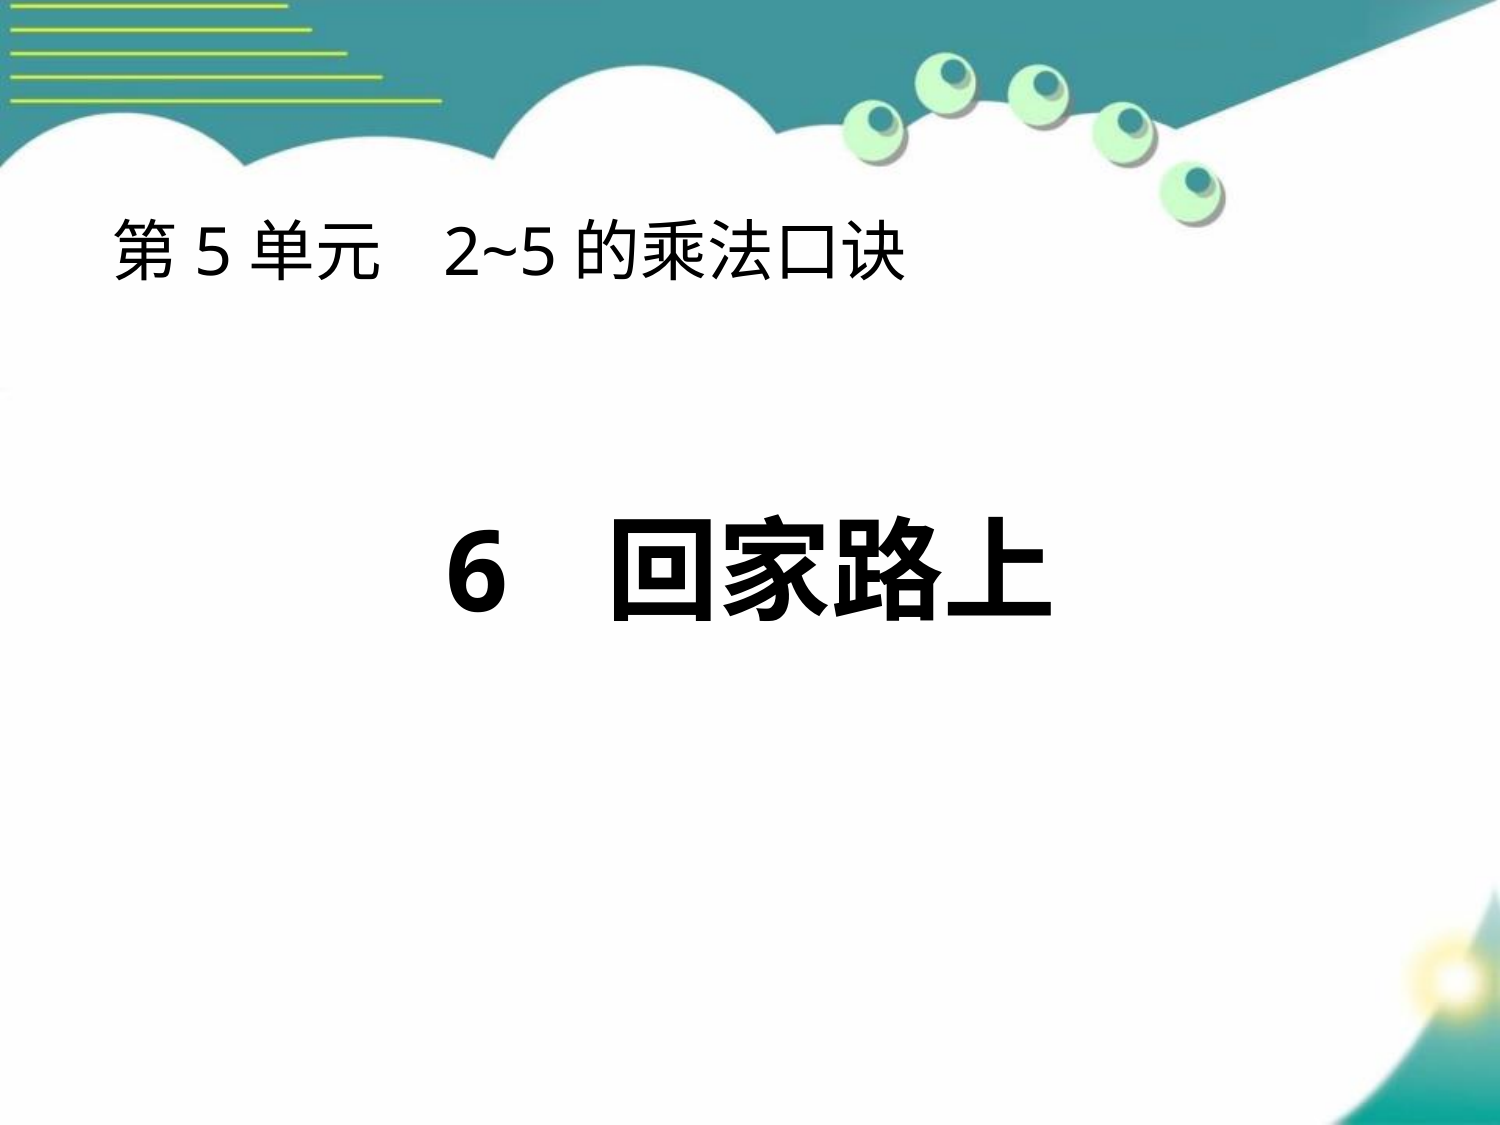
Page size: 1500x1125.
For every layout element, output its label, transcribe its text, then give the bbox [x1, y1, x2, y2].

text_box 第5单元 2~5的乘法口诀 [97, 201, 1162, 297]
picture [0, 0, 1500, 491]
text_box 6 回家路上 [0, 491, 1500, 642]
picture [0, 642, 1500, 1125]
